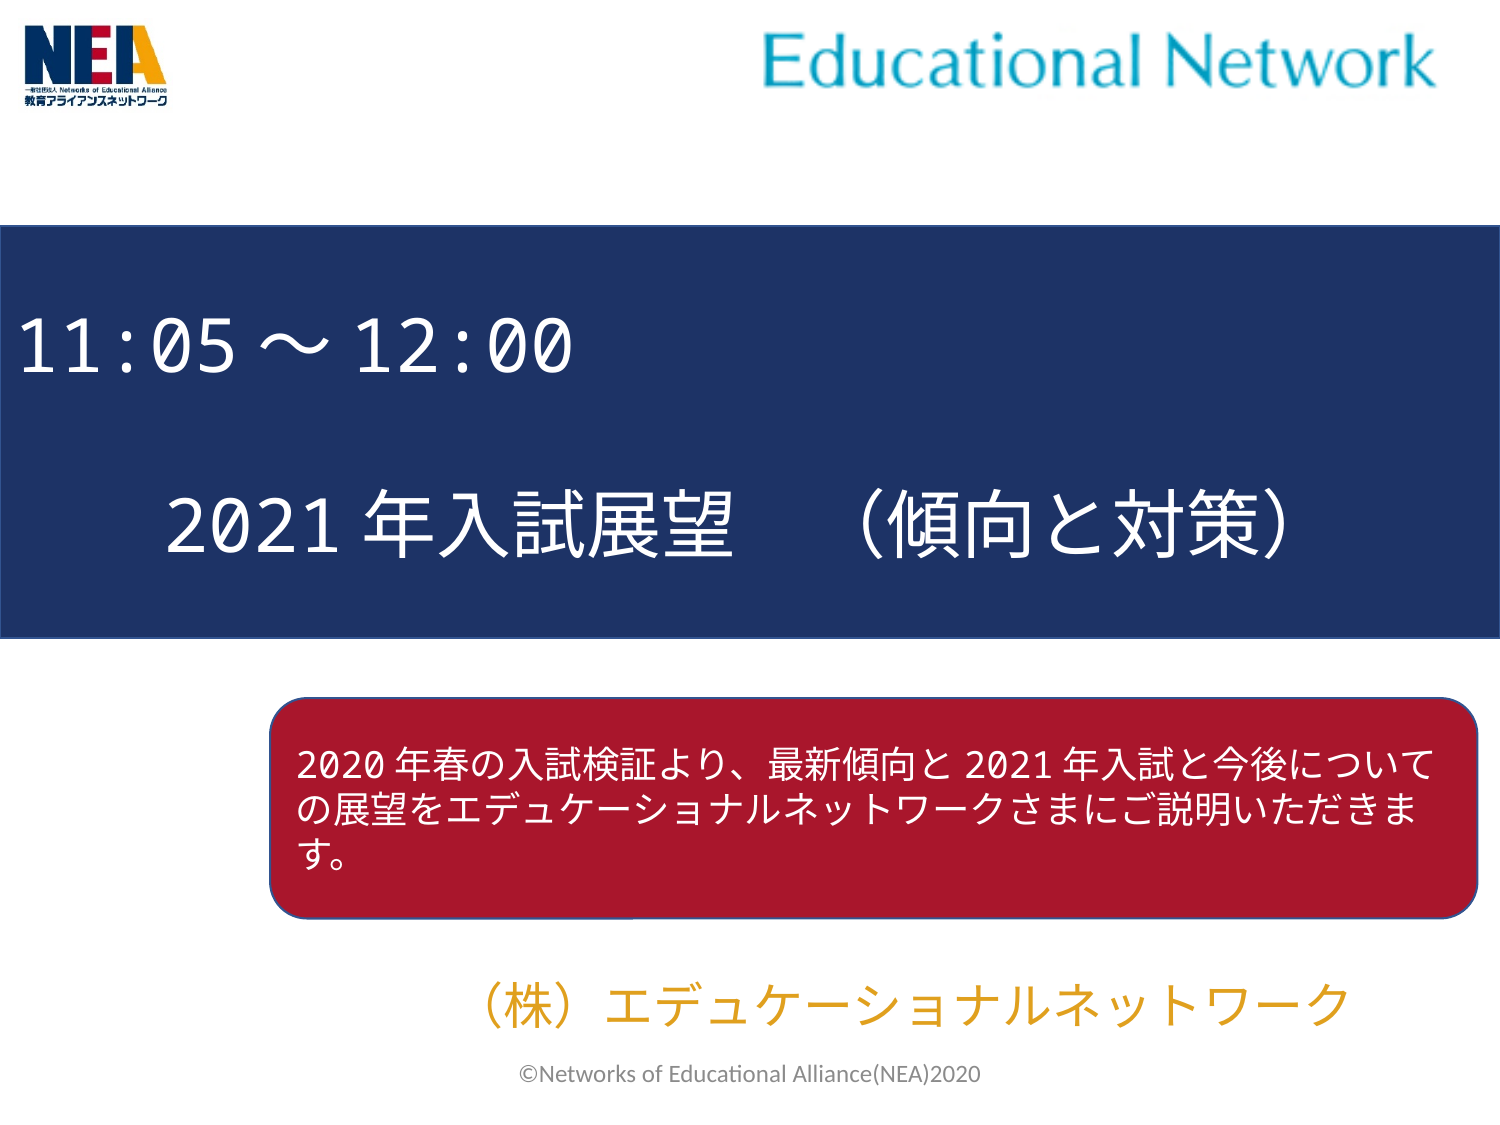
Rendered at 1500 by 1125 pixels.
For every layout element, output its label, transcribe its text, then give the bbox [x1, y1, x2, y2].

footer ©Networks of Educational Alliance(NEA)2020 [496, 1042, 1004, 1103]
text_box （株）エデュケーショナルネットワーク [438, 966, 1478, 1042]
text_box 2020年春の入試検証より、最新傾向と2021年入試と今後についての展望をエデュケーショナルネットワークさまにご説明いただきます。 [269, 697, 1479, 920]
picture [18, 18, 173, 114]
picture [749, 18, 1463, 113]
text_box 11:05～12:00 2021年入試展望 （傾向と対策） [0, 225, 1500, 639]
